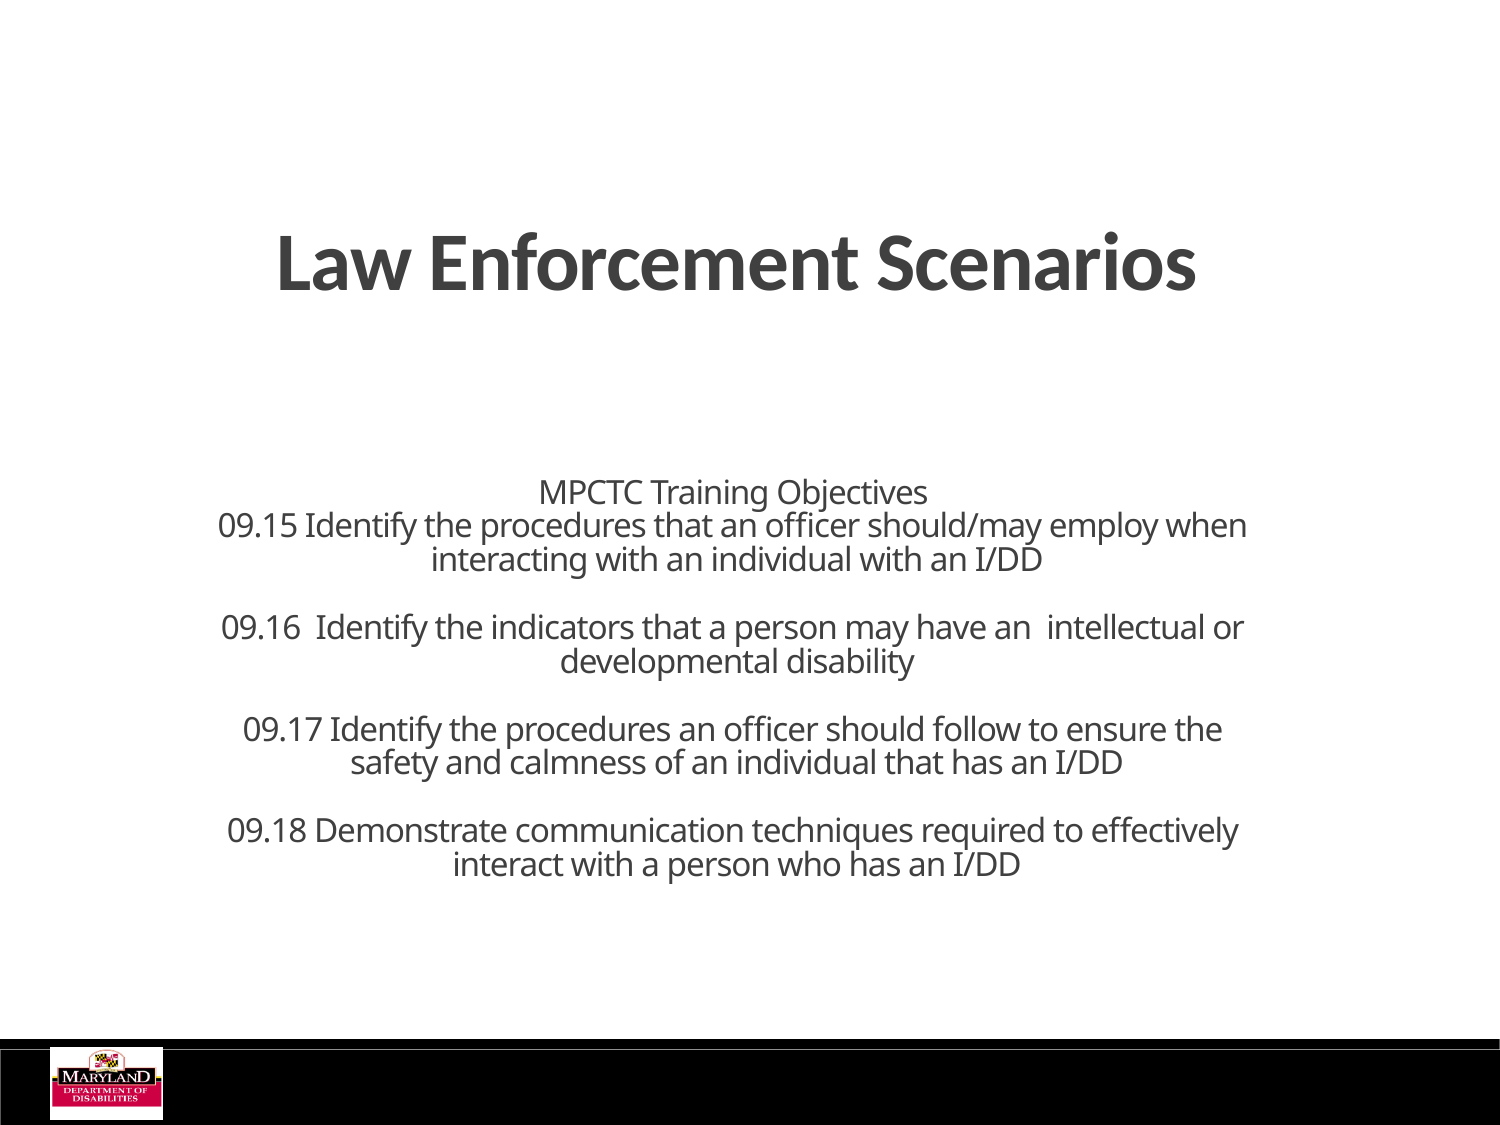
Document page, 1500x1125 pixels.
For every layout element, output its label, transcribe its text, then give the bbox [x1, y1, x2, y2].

title Law Enforcement Scenarios MPCTC Training Objectives 09.15 Identify the procedures that an officer should/may employ when interacting with an individual with an I/DD 09.16 Identify the indicators that a person may have an intellectual or developmental disability 09.17 Identify the procedures an officer should follow to ensure the safety and calmness of an individual that has an I/DD 09.18 Demonstrate communication techniques required to effectively interact with a person who has an I/DD [62, 45, 1413, 1013]
picture [50, 1047, 163, 1120]
